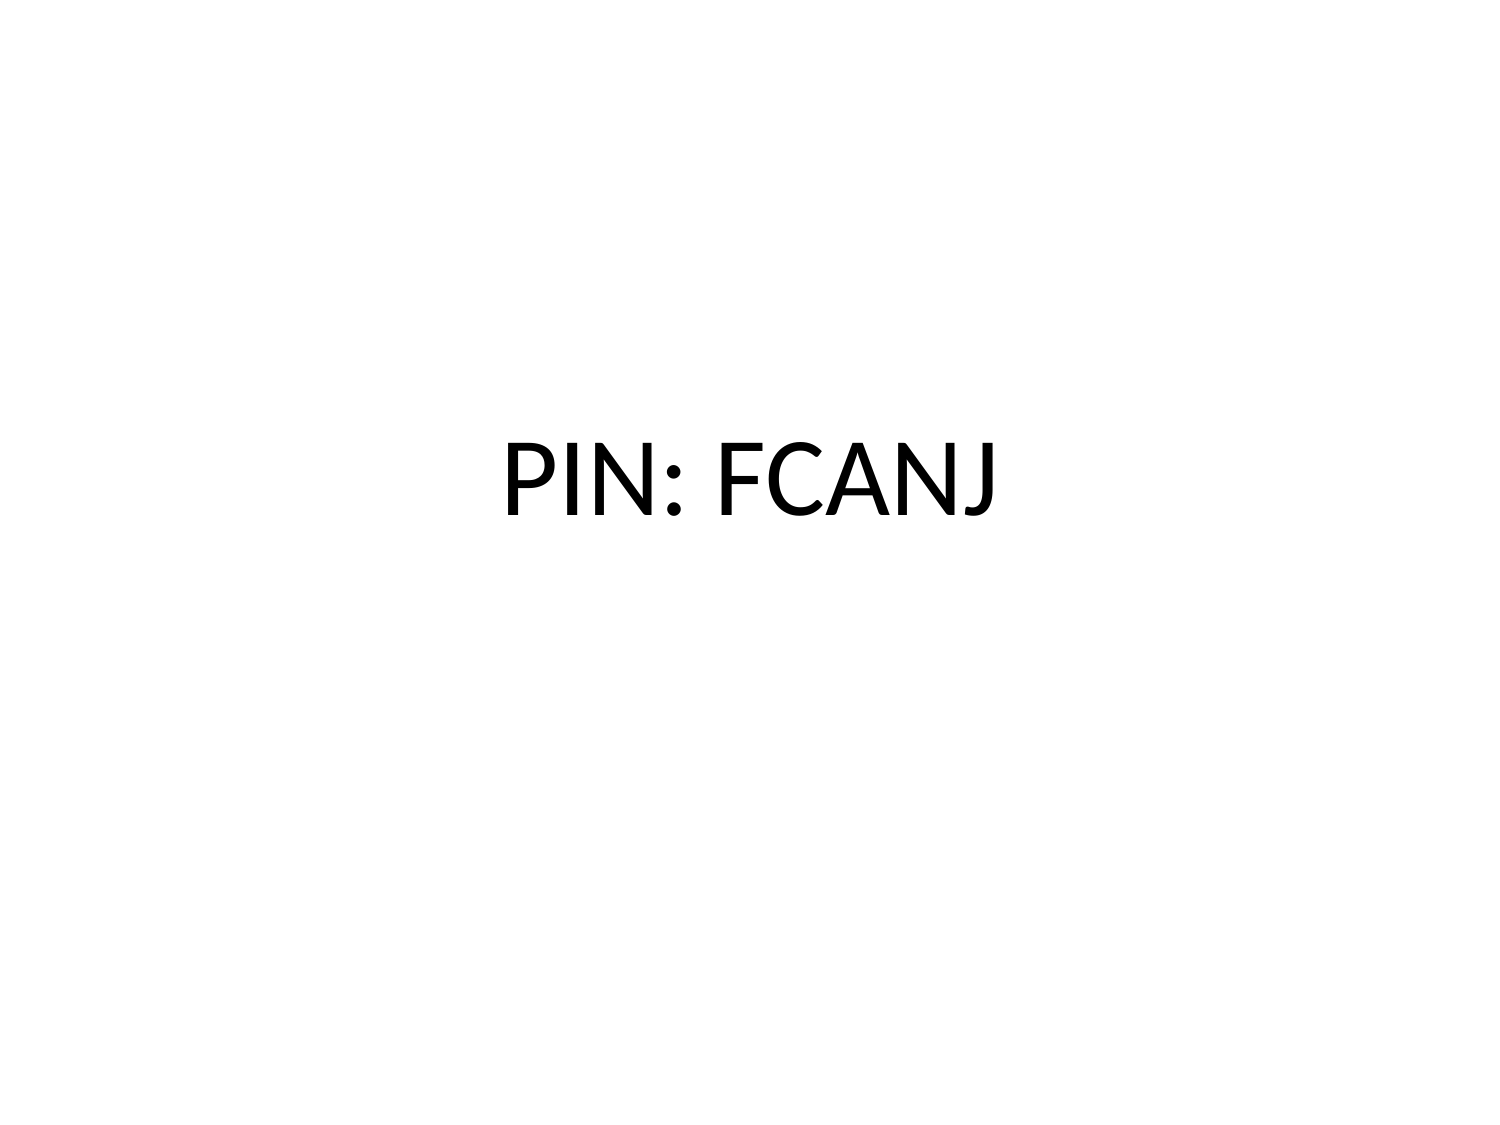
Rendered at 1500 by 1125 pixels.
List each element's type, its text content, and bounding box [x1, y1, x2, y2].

title PIN: FCANJ [112, 349, 1388, 591]
